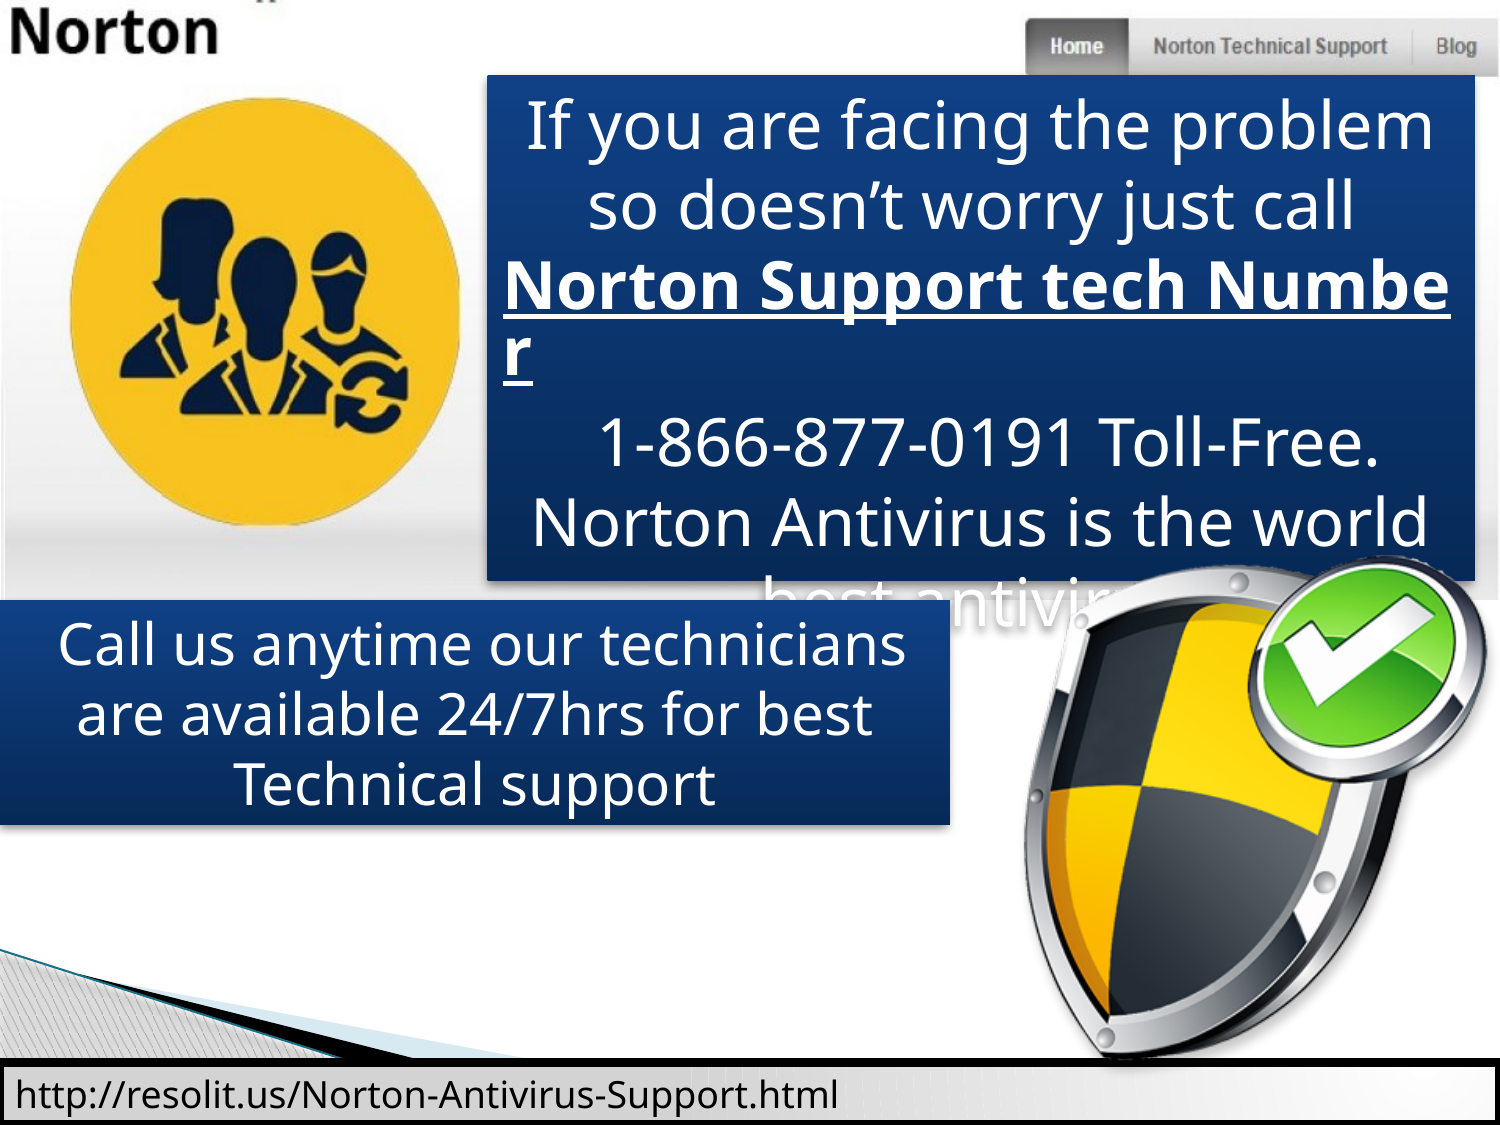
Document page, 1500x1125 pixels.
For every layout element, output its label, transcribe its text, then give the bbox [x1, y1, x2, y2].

text_box Call us anytime our technicians are available 24/7hrs for best Technical support [0, 611, 950, 825]
picture [0, 0, 1500, 1079]
text_box http://resolit.us/Norton-Antivirus-Support.html [0, 1058, 1500, 1125]
